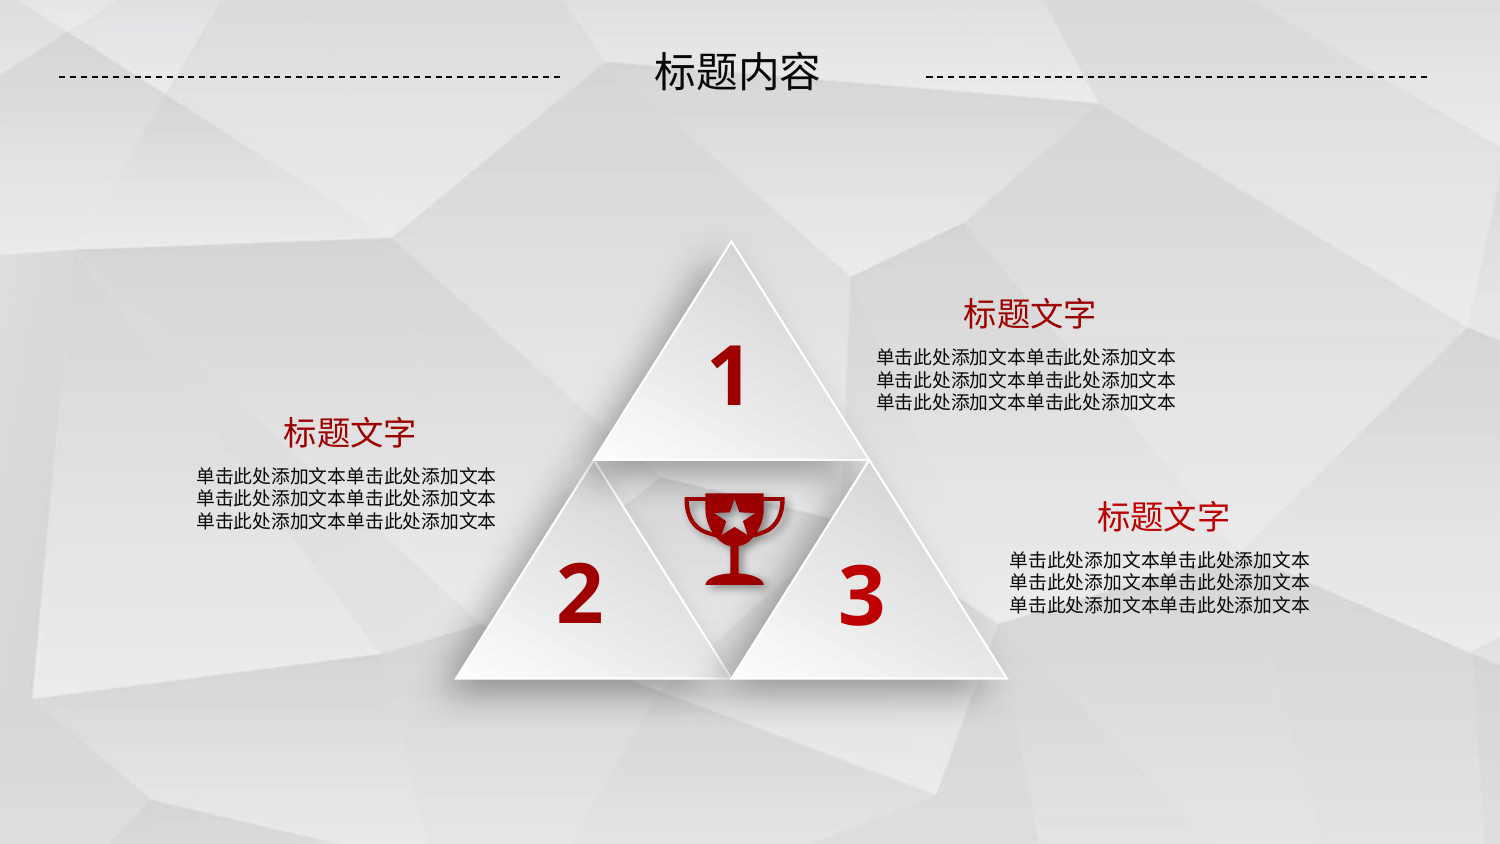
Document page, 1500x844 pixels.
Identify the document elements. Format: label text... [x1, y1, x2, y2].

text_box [731, 459, 1007, 679]
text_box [593, 241, 870, 460]
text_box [876, 293, 1192, 422]
picture [0, 0, 1500, 844]
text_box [1009, 495, 1326, 625]
text_box 标题内容 [608, 38, 868, 104]
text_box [456, 459, 731, 679]
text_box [196, 412, 512, 541]
